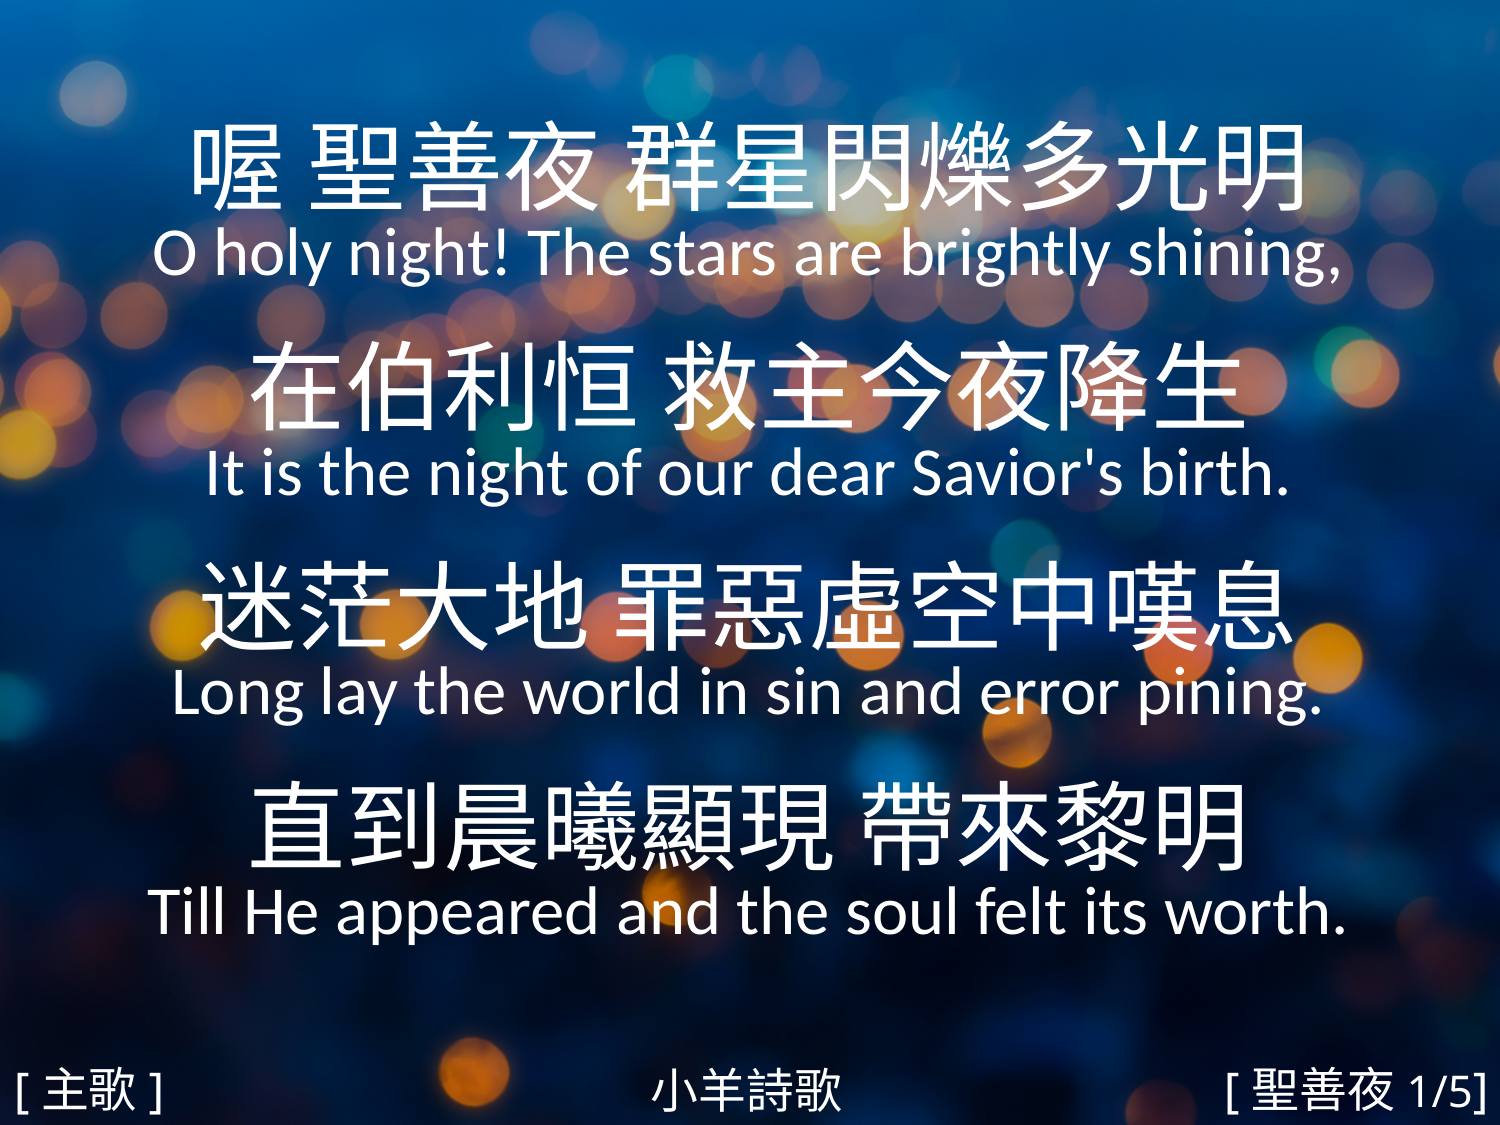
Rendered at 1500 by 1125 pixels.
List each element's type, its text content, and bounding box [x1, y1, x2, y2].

text_box [主歌] [0, 1052, 258, 1125]
subtitle 小羊詩歌 [258, 1053, 933, 1125]
text_box [聖善夜1/5] [933, 1052, 1500, 1125]
text_box 喔 聖善夜 群星閃爍多光明 O holy night! The stars are brightly shining, 在伯利恒 救主今夜降生 It is the night of our dear Savior's birth. 迷茫大地 罪惡虛空中嘆息 Long lay the world in sin and error pining. 直到晨曦顯現 帶來黎明 Till He appeared and the soul felt its worth. [0, 121, 1499, 713]
picture [0, 0, 1500, 1053]
